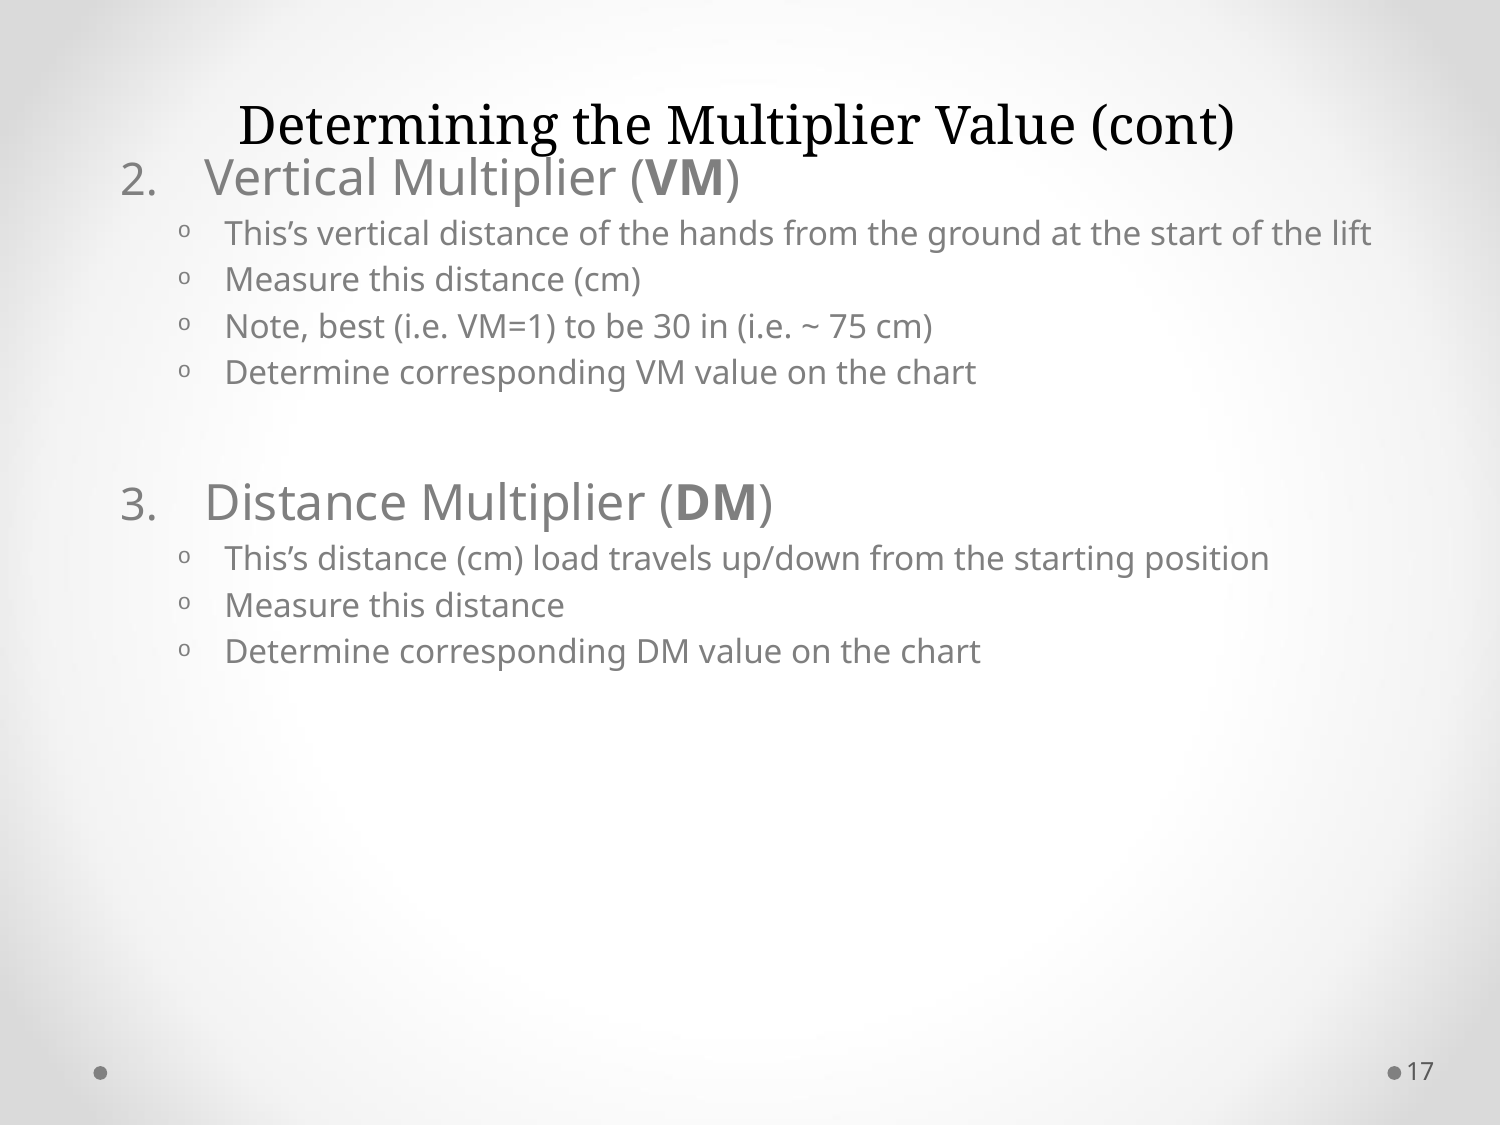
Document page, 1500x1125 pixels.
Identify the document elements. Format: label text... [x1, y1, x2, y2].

picture [0, 0, 1500, 1125]
title Determining the Multiplier Value (cont) [62, 62, 1413, 163]
list Vertical Multiplier (VM) This’s vertical distance of the hands from the ground at the start of the lift Measure this distance (cm) Note, best (i.e. VM=1) to be 30 in (i.e. ~ 75 cm) Determine corresponding VM value on the chart Distance Multiplier (DM) This’s distance (cm) load travels up/down from the starting position Measure this distance Determine corresponding DM value on the chart [87, 137, 1438, 1113]
slide_number 17 [1401, 1042, 1494, 1103]
